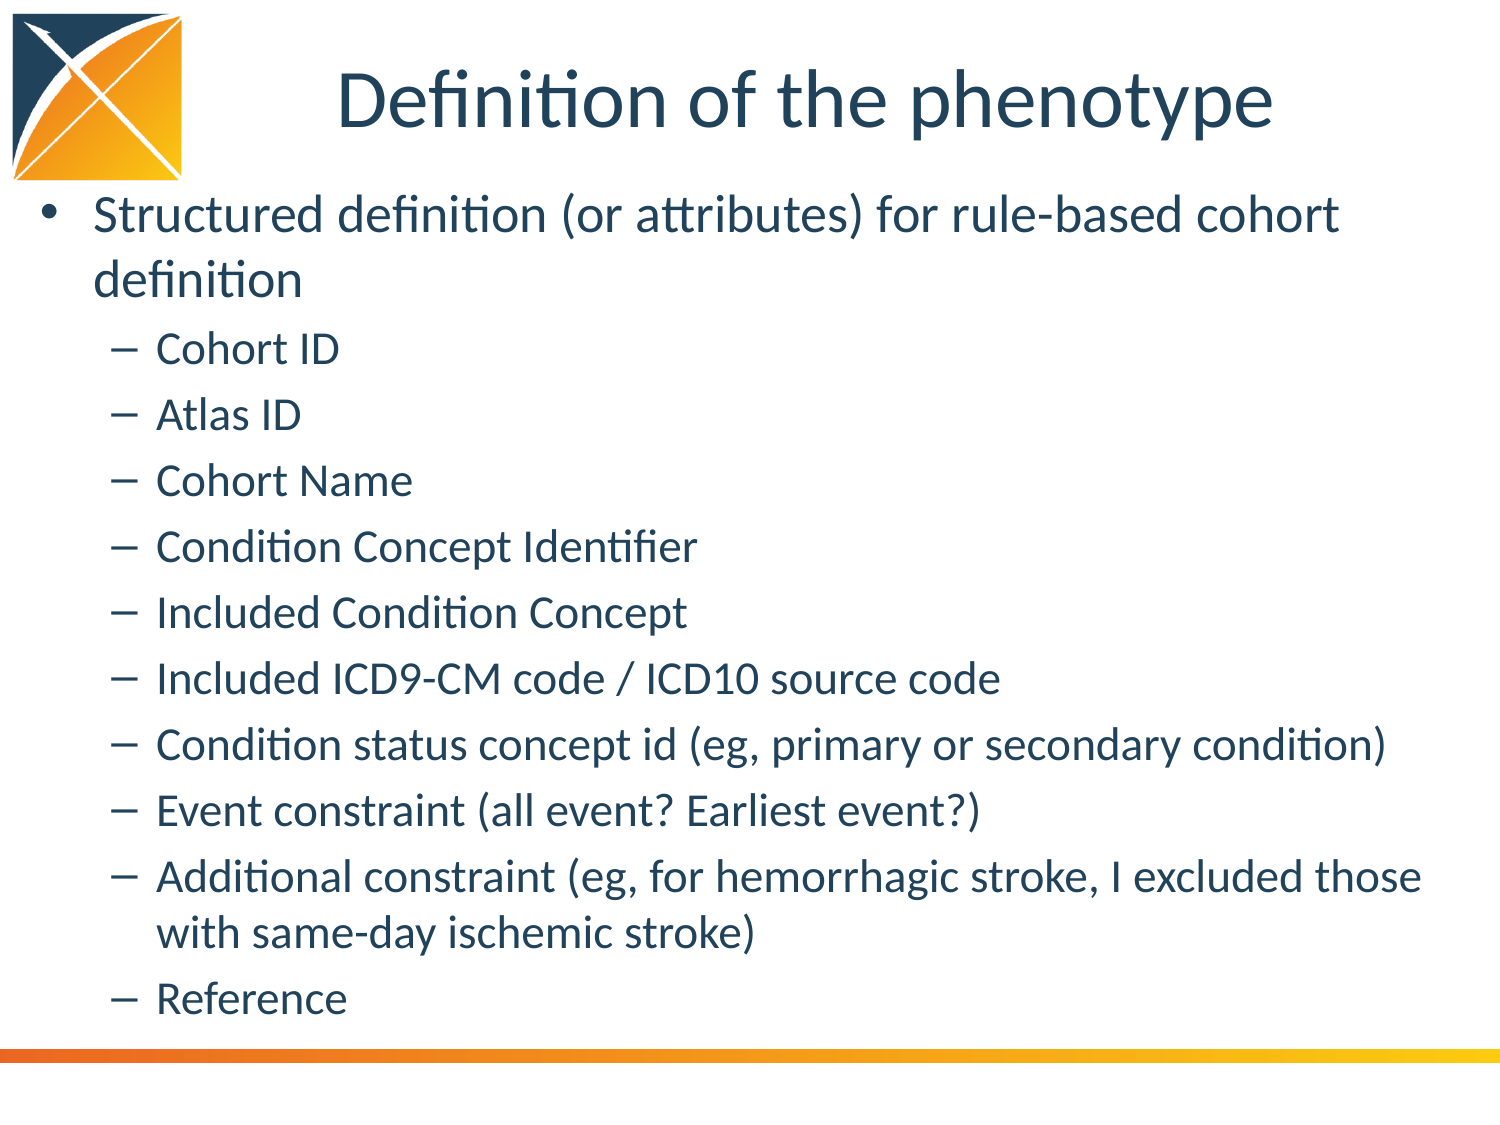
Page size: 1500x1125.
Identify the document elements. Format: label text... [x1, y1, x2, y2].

title Definition of the phenotype [187, 24, 1425, 163]
picture [0, 0, 206, 200]
list Structured definition (or attributes) for rule-based cohort definition Cohort ID Atlas ID Cohort Name Condition Concept Identifier Included Condition Concept Included ICD9-CM code / ICD10 source code Condition status concept id (eg, primary or secondary condition) Event constraint (all event? Earliest event?) Additional constraint (eg, for hemorrhagic stroke, I excluded those with same-day ischemic stroke) Reference [24, 170, 1486, 1044]
